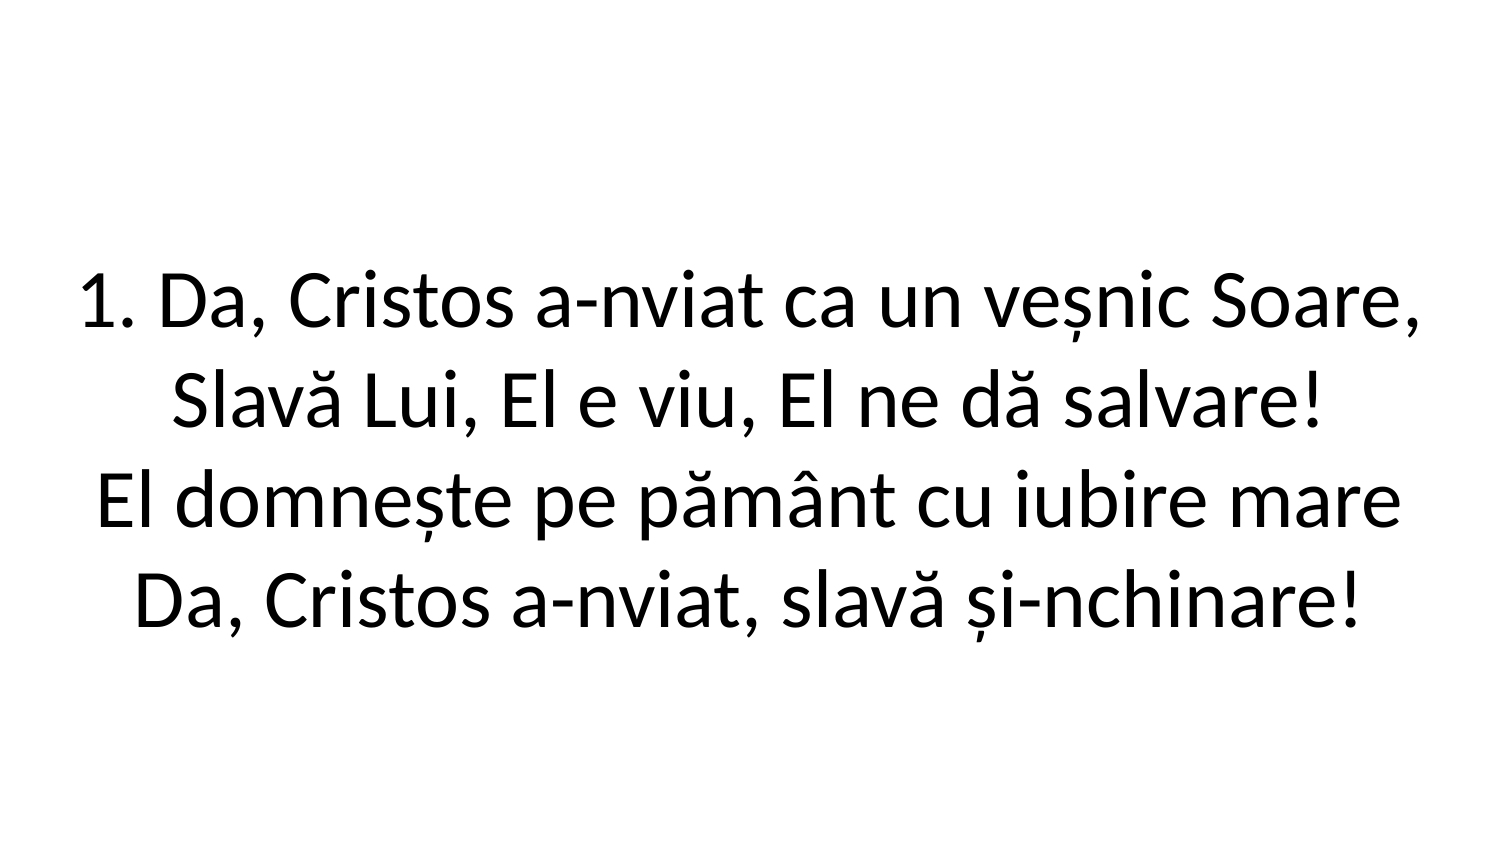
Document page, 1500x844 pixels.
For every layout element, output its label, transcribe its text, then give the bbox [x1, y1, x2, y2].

text_box 1. Da, Cristos a-nviat ca un veșnic Soare, Slavă Lui, El e viu, El ne dă salvare! El domnește pe pământ cu iubire mare Da, Cristos a-nviat, slavă și-nchinare! [60, 192, 1440, 652]
